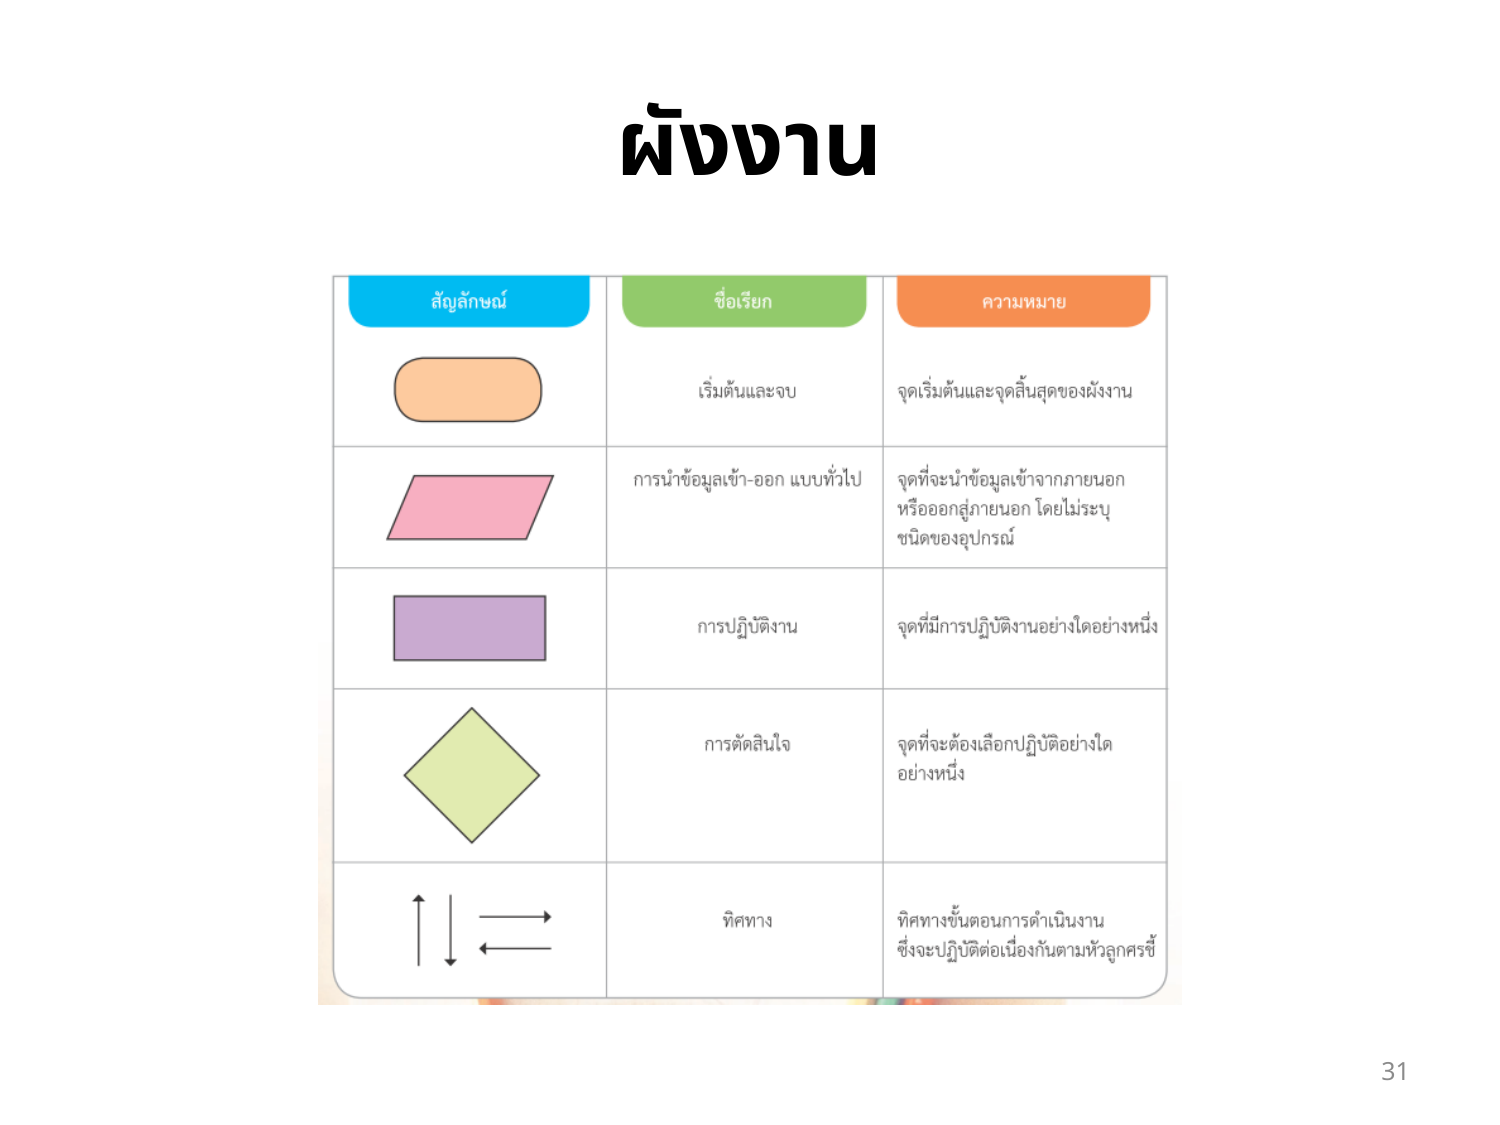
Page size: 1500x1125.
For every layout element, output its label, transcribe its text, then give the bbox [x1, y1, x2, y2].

slide_number 31 [1074, 1042, 1425, 1103]
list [318, 262, 1182, 1006]
title ผังงาน [75, 45, 1425, 233]
